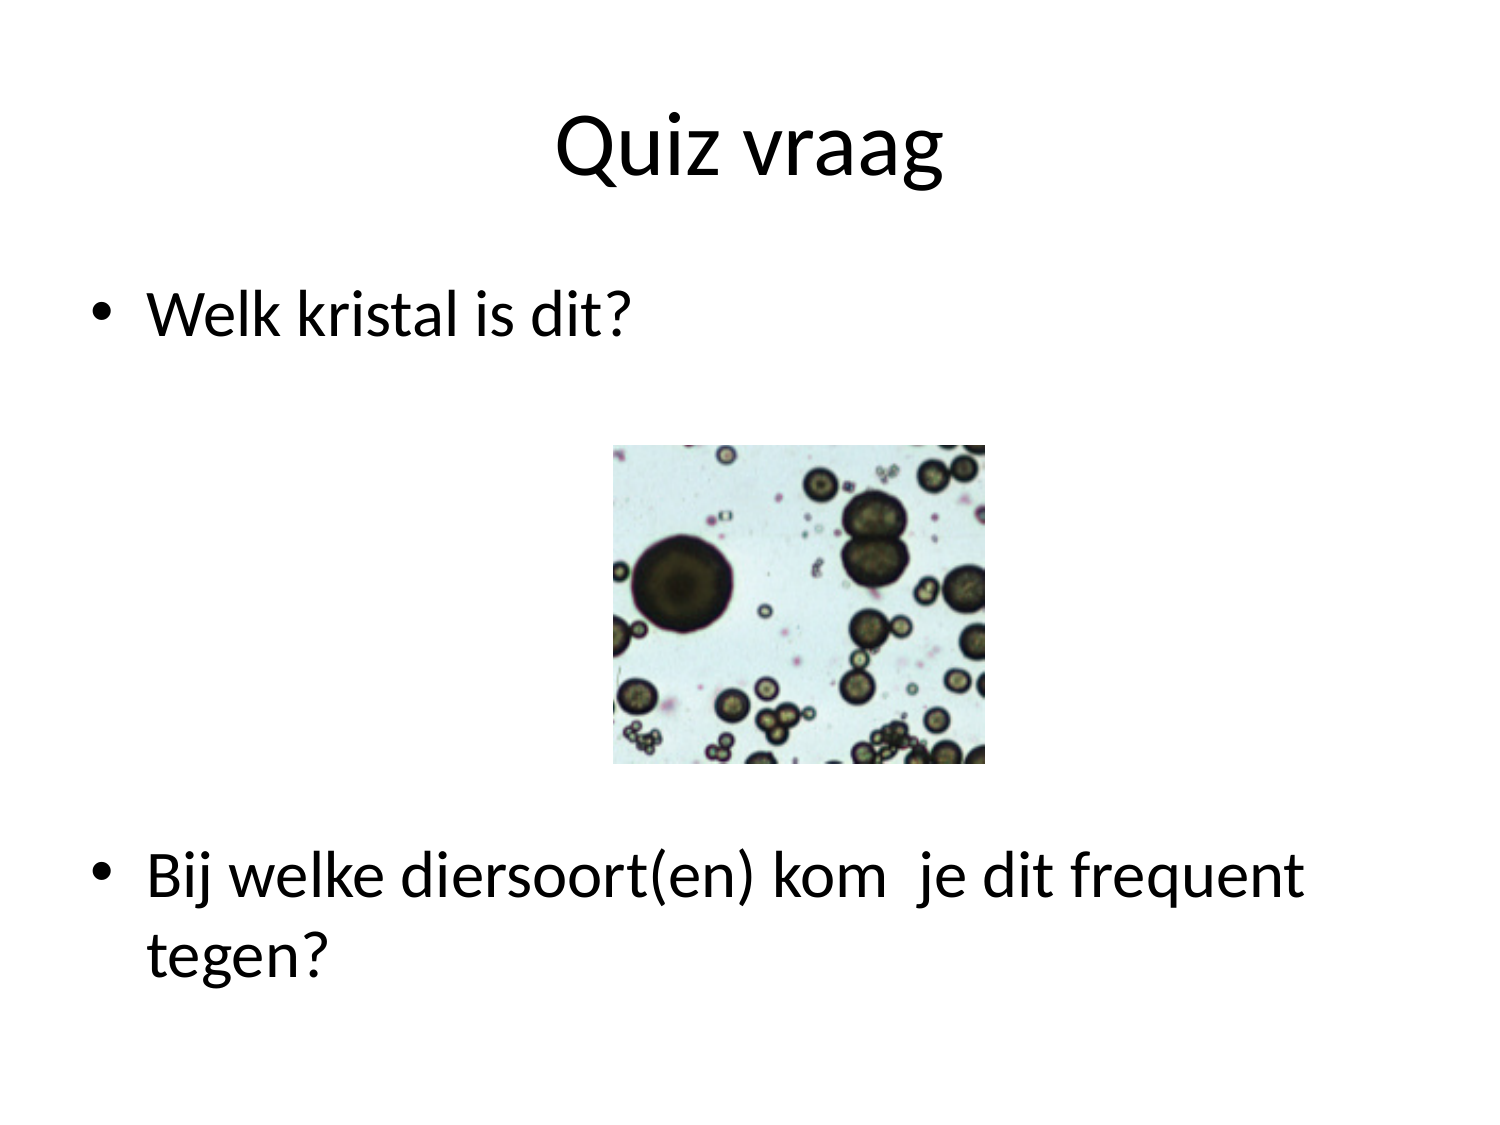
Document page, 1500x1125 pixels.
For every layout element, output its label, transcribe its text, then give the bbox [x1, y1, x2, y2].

list Welk kristal is dit? Bij welke diersoort(en) kom je dit frequent tegen? [75, 262, 1425, 1005]
picture [612, 445, 985, 764]
title Quiz vraag [75, 45, 1425, 233]
